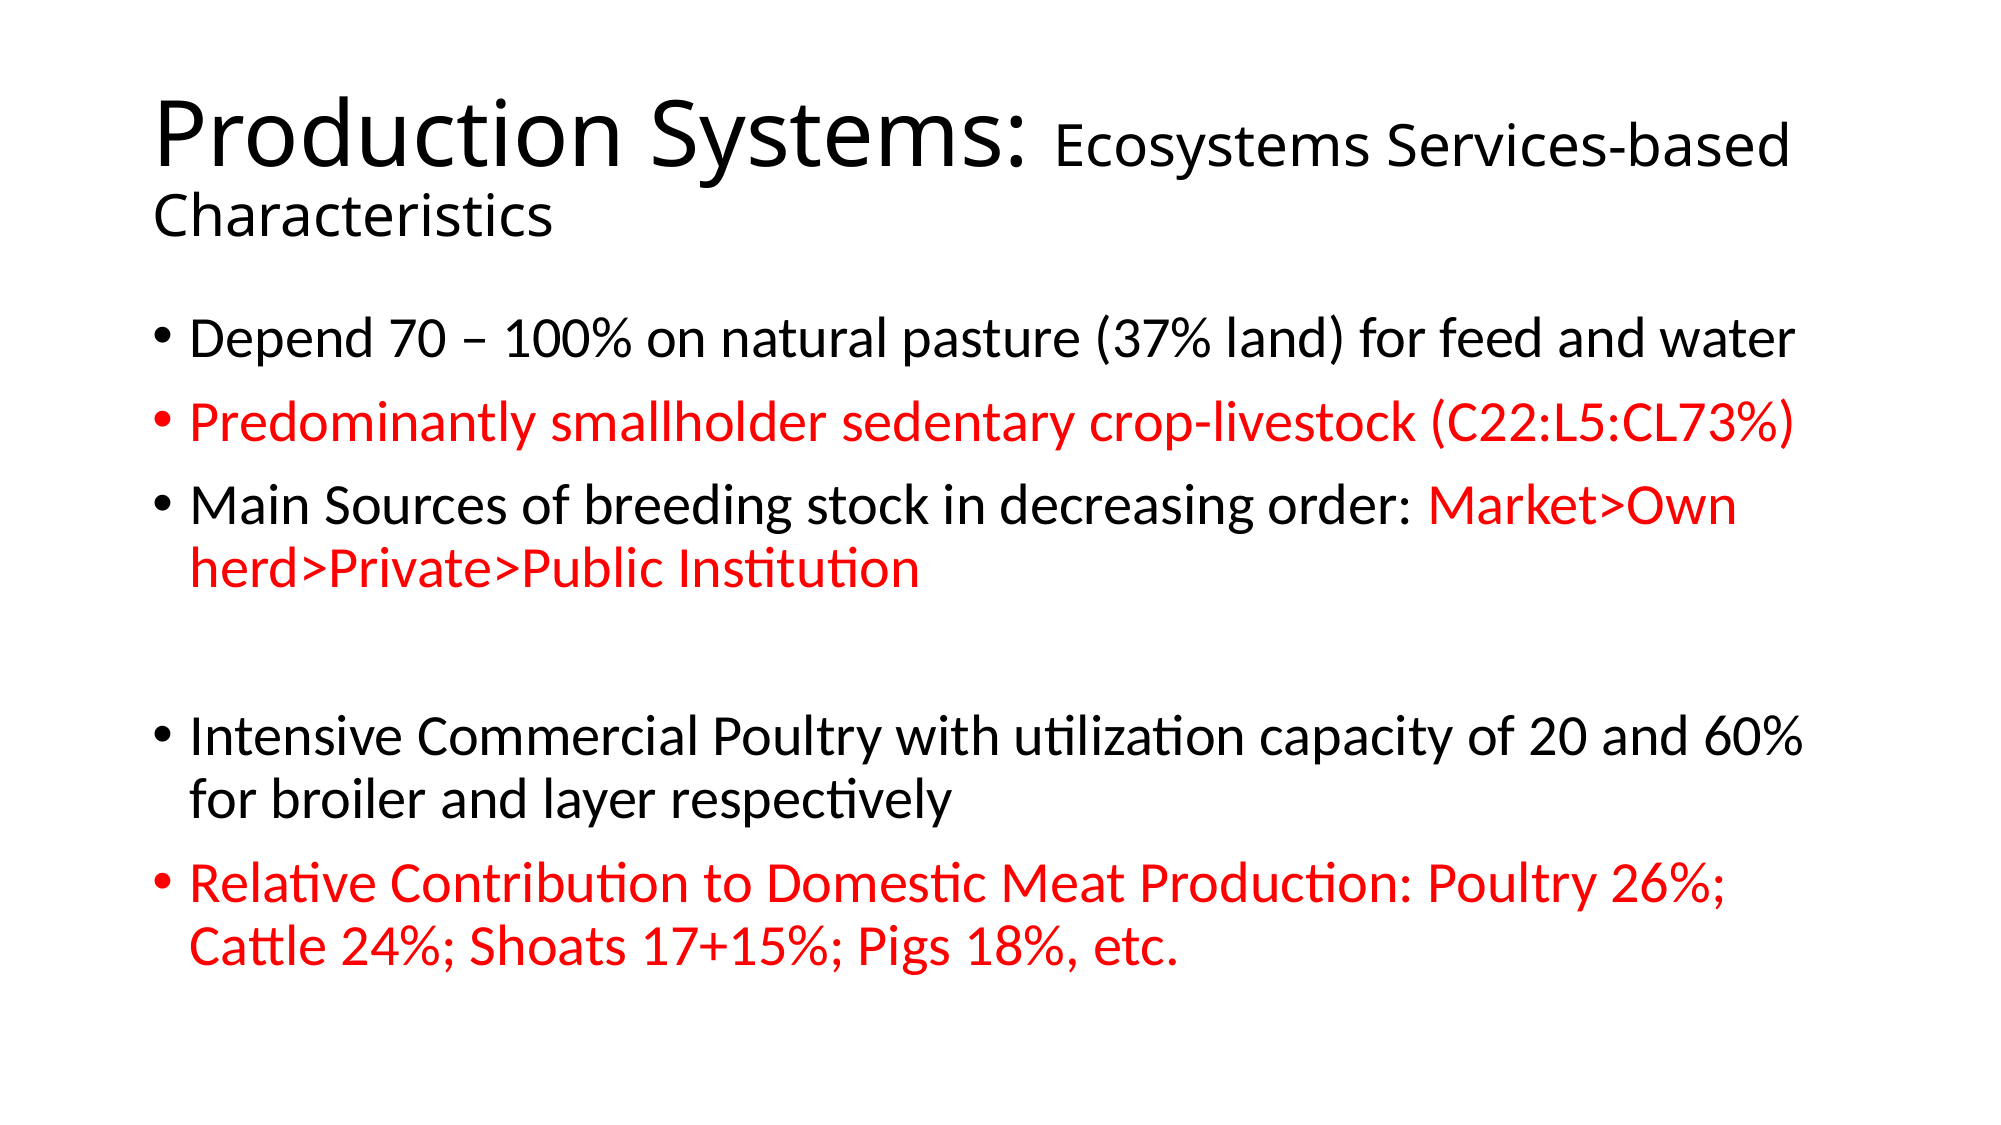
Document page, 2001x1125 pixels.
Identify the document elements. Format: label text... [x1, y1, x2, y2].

list Depend 70 – 100% on natural pasture (37% land) for feed and water Predominantly smallholder sedentary crop-livestock (C22:L5:CL73%) Main Sources of breeding stock in decreasing order: Market>Own herd>Private>Public Institution Intensive Commercial Poultry with utilization capacity of 20 and 60% for broiler and layer respectively Relative Contribution to Domestic Meat Production: Poultry 26%; Cattle 24%; Shoats 17+15%; Pigs 18%, etc. [137, 299, 1863, 1014]
title Production Systems: Ecosystems Services-based Characteristics [137, 59, 1863, 278]
